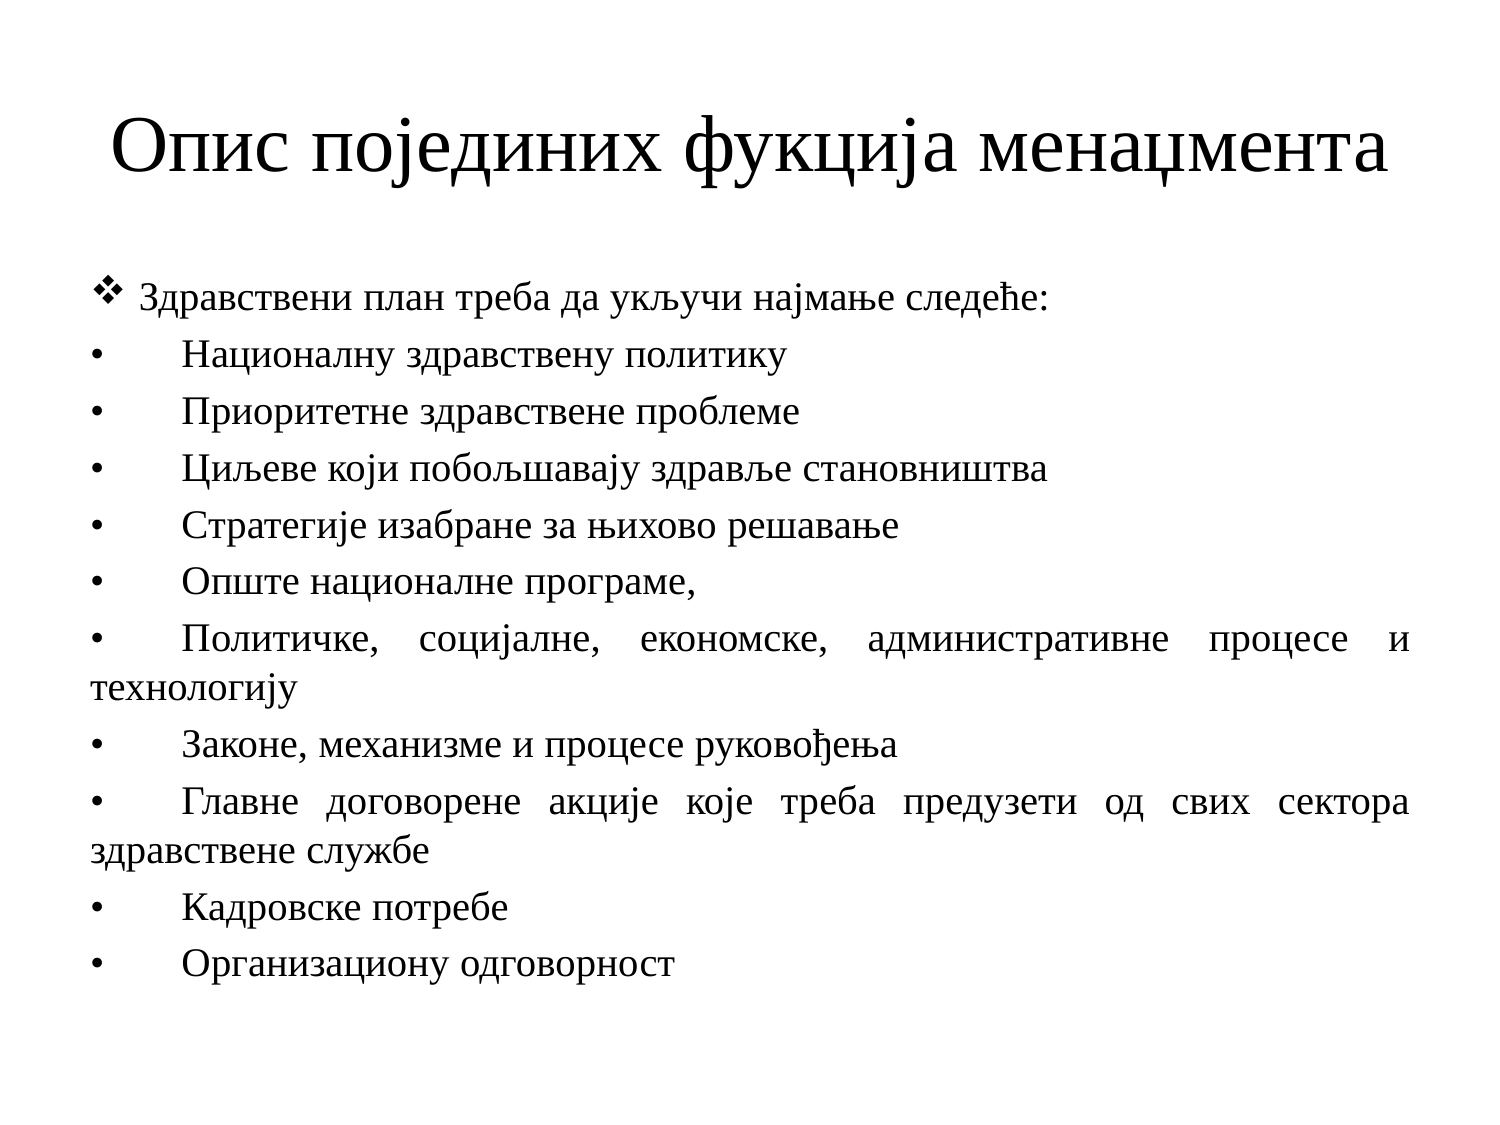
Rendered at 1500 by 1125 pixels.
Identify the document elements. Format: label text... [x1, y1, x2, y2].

title Опис појединих фукција менаџмента [75, 45, 1425, 233]
list Здравствени план треба да укључи најмање следеће: • Националну здравствену политику • Приоритетне здравствене проблеме • Циљеве који побољшавају здравље становништва • Стратегије изабране за њихово решавање • Опште националне програме, • Политичке, социјалне, економске, административне процесе и технологију • Законе, механизме и процесе руковођења • Главне договорене акције које треба предузети од свих сектора здравствене службе • Кадровске потребе • Организациону одговорност [75, 262, 1425, 1005]
